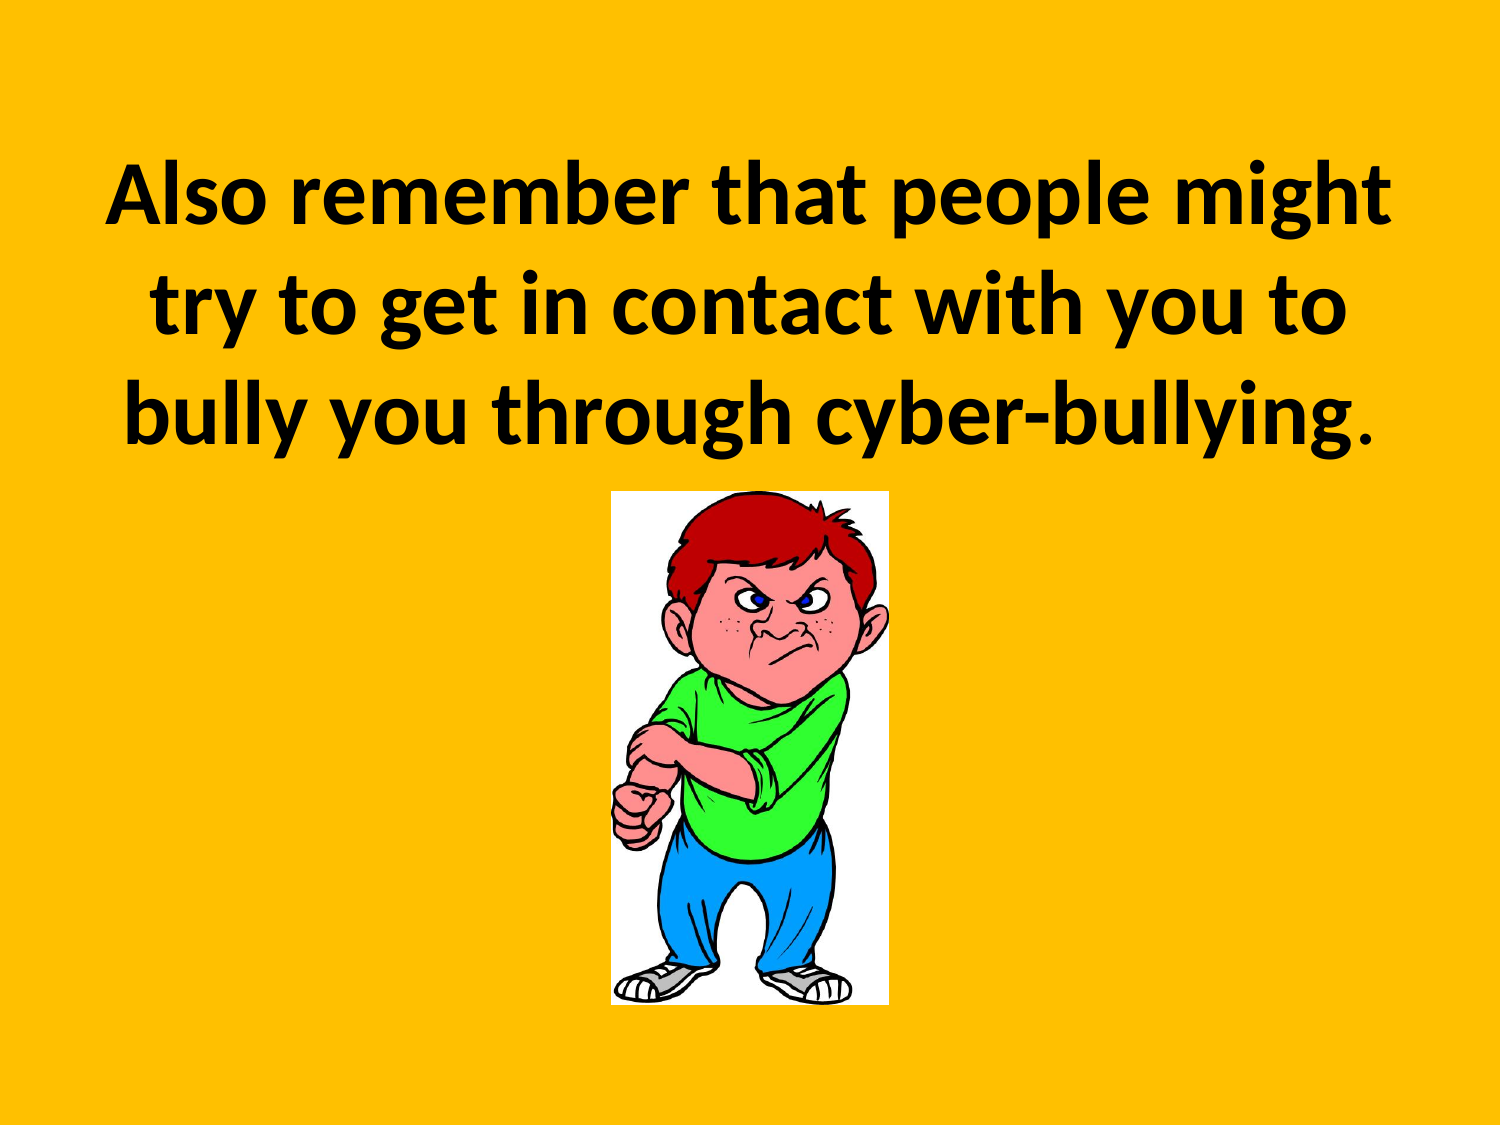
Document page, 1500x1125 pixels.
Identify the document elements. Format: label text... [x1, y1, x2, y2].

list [611, 491, 889, 1006]
title Also remember that people might try to get in contact with you to bully you through cyber-bullying. [75, 45, 1425, 551]
